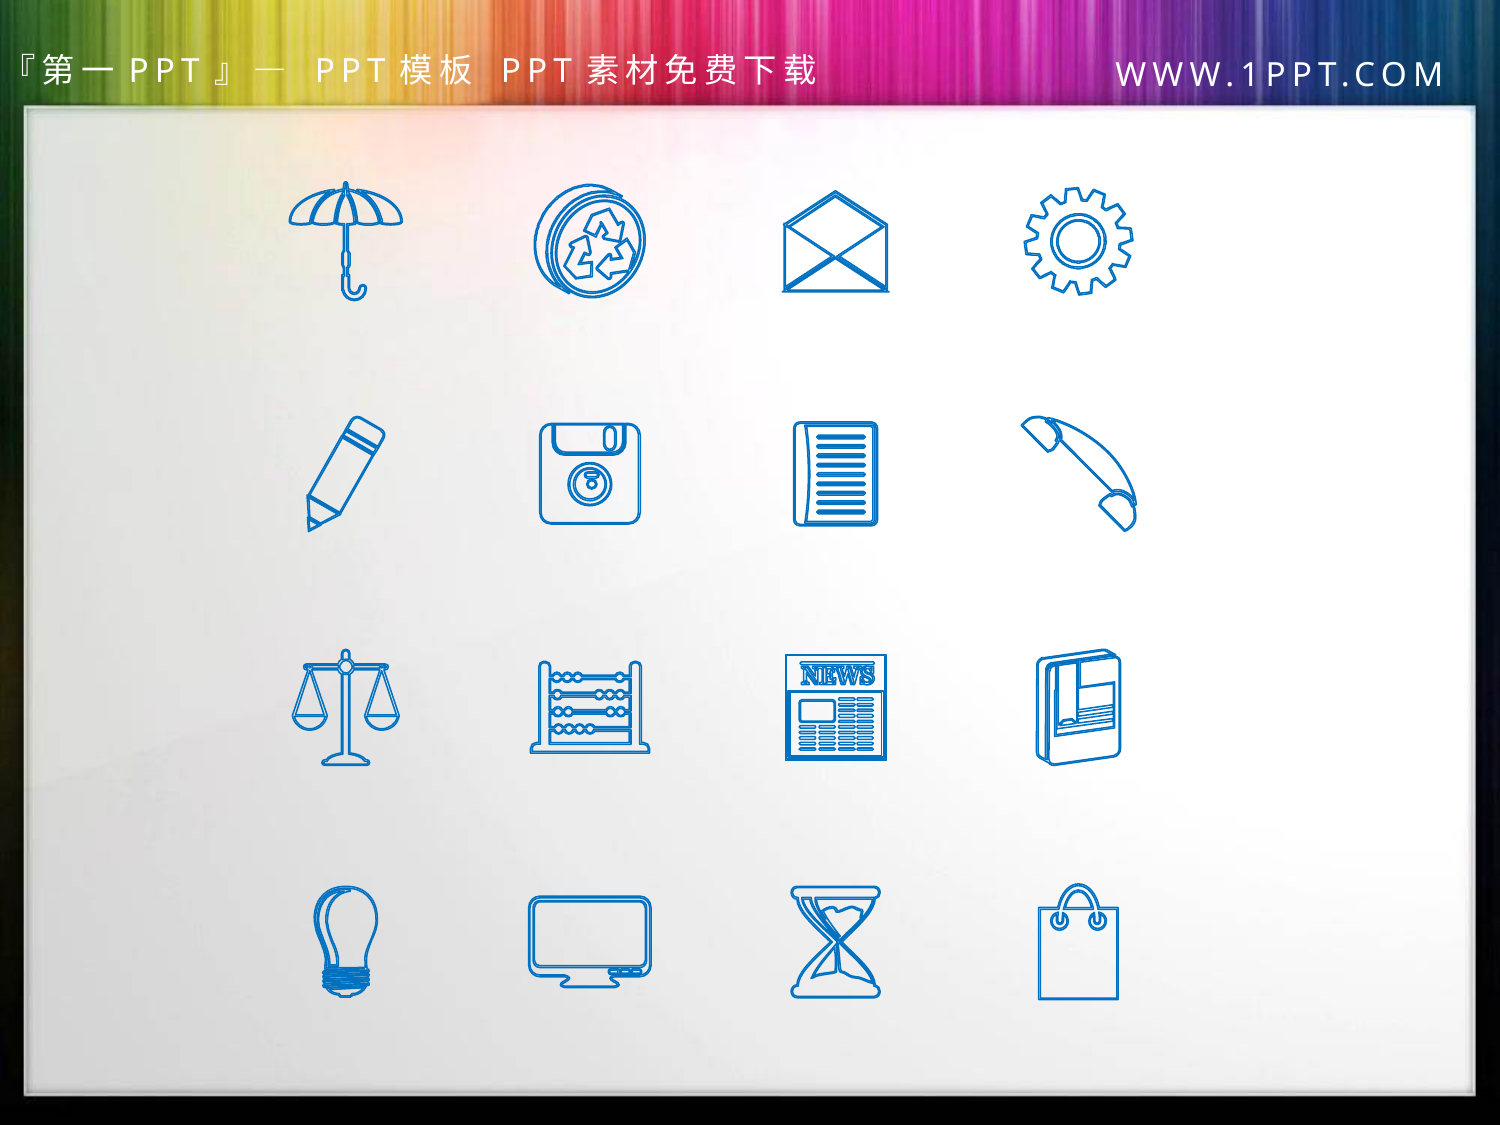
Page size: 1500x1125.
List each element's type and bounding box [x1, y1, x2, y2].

text_box [793, 421, 878, 527]
text_box [781, 190, 890, 293]
text_box [1036, 649, 1121, 766]
text_box [539, 423, 641, 525]
text_box [1038, 883, 1119, 1000]
text_box [534, 184, 646, 298]
text_box [528, 895, 652, 988]
text_box [530, 661, 650, 754]
text_box [1023, 187, 1134, 296]
text_box [313, 886, 378, 998]
text_box [790, 886, 881, 998]
text_box [292, 649, 400, 766]
picture [0, 0, 1500, 1125]
text_box [1020, 416, 1137, 532]
text_box [288, 181, 403, 301]
text_box [785, 654, 887, 761]
text_box [306, 416, 387, 532]
